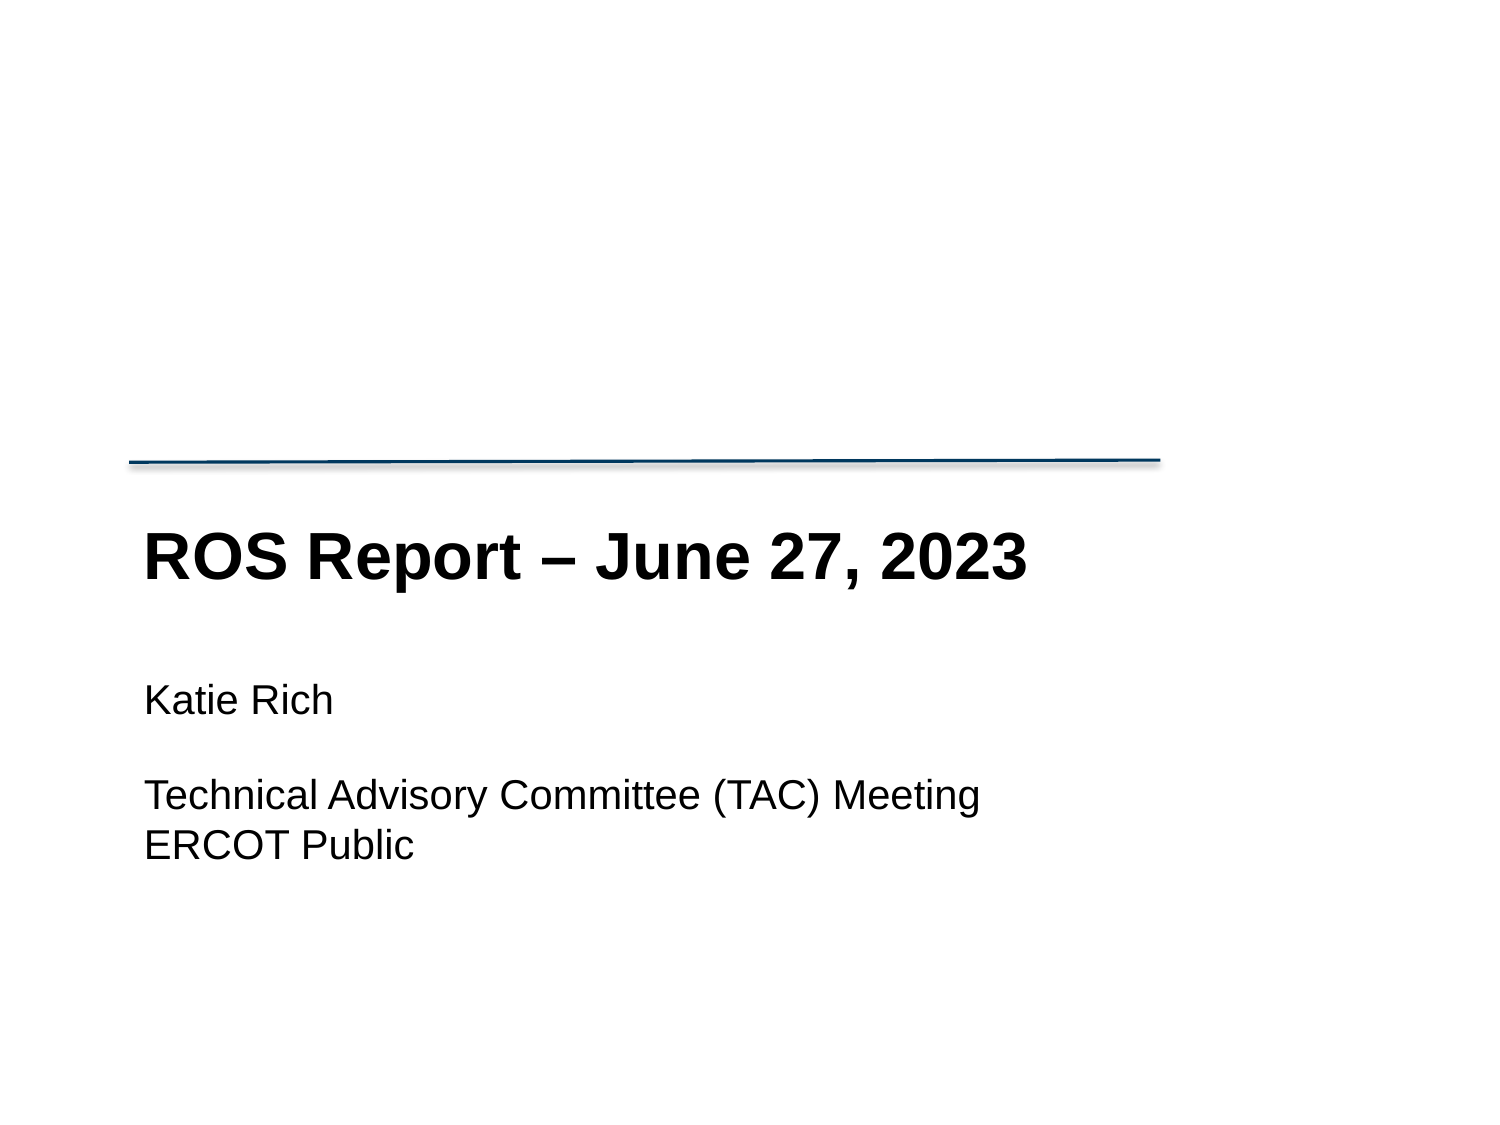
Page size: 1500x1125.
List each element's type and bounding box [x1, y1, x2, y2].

text_box [128, 459, 1367, 890]
